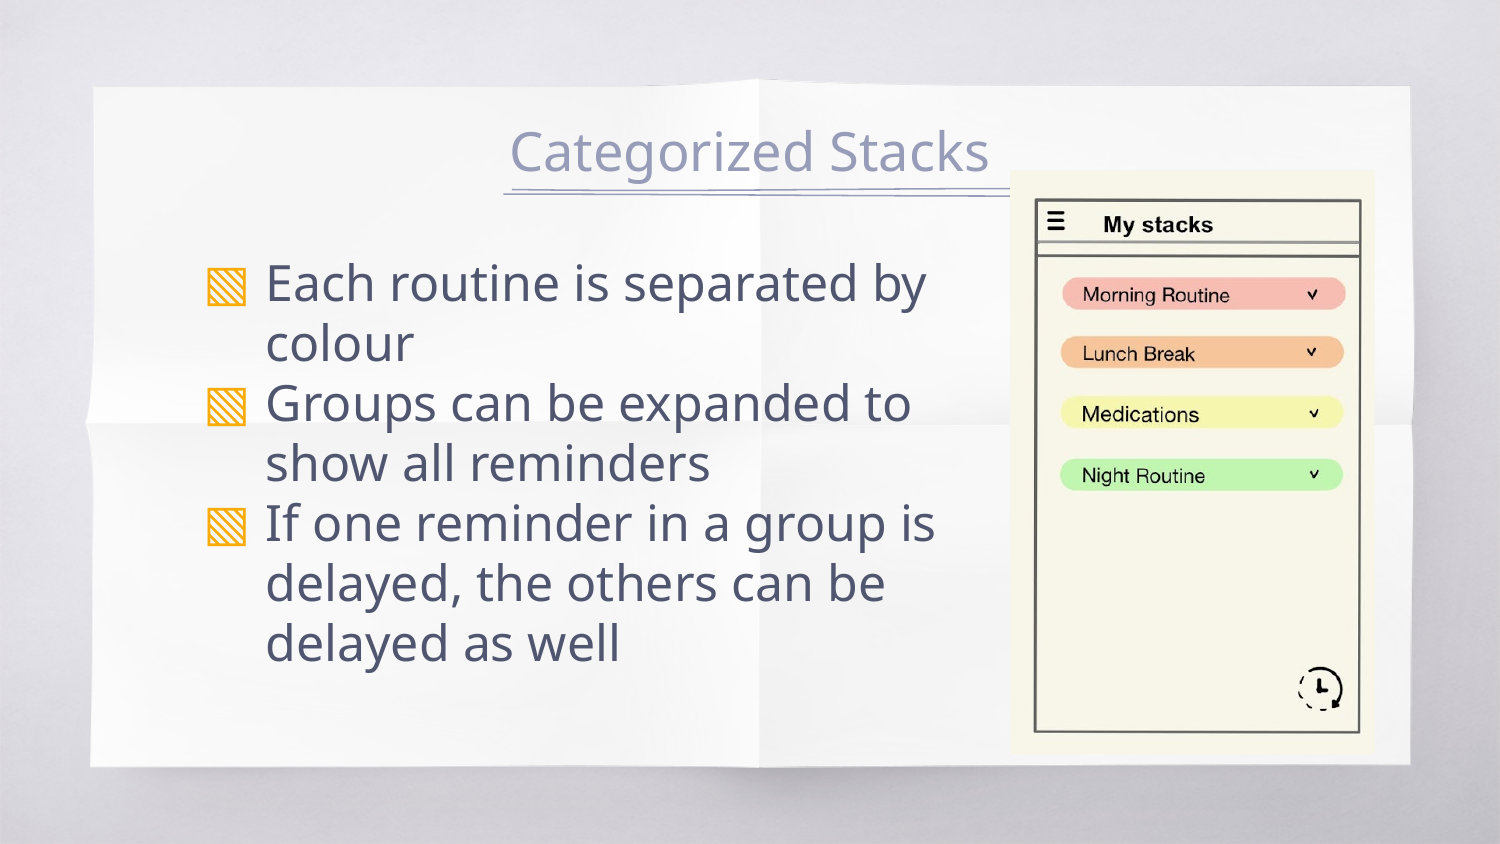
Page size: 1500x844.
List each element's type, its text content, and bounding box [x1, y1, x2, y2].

list Each routine is separated by colour Groups can be expanded to show all reminders If one reminder in a group is delayed, the others can be delayed as well [175, 236, 1004, 739]
picture [0, 0, 1500, 844]
title Categorized Stacks [168, 84, 1332, 197]
